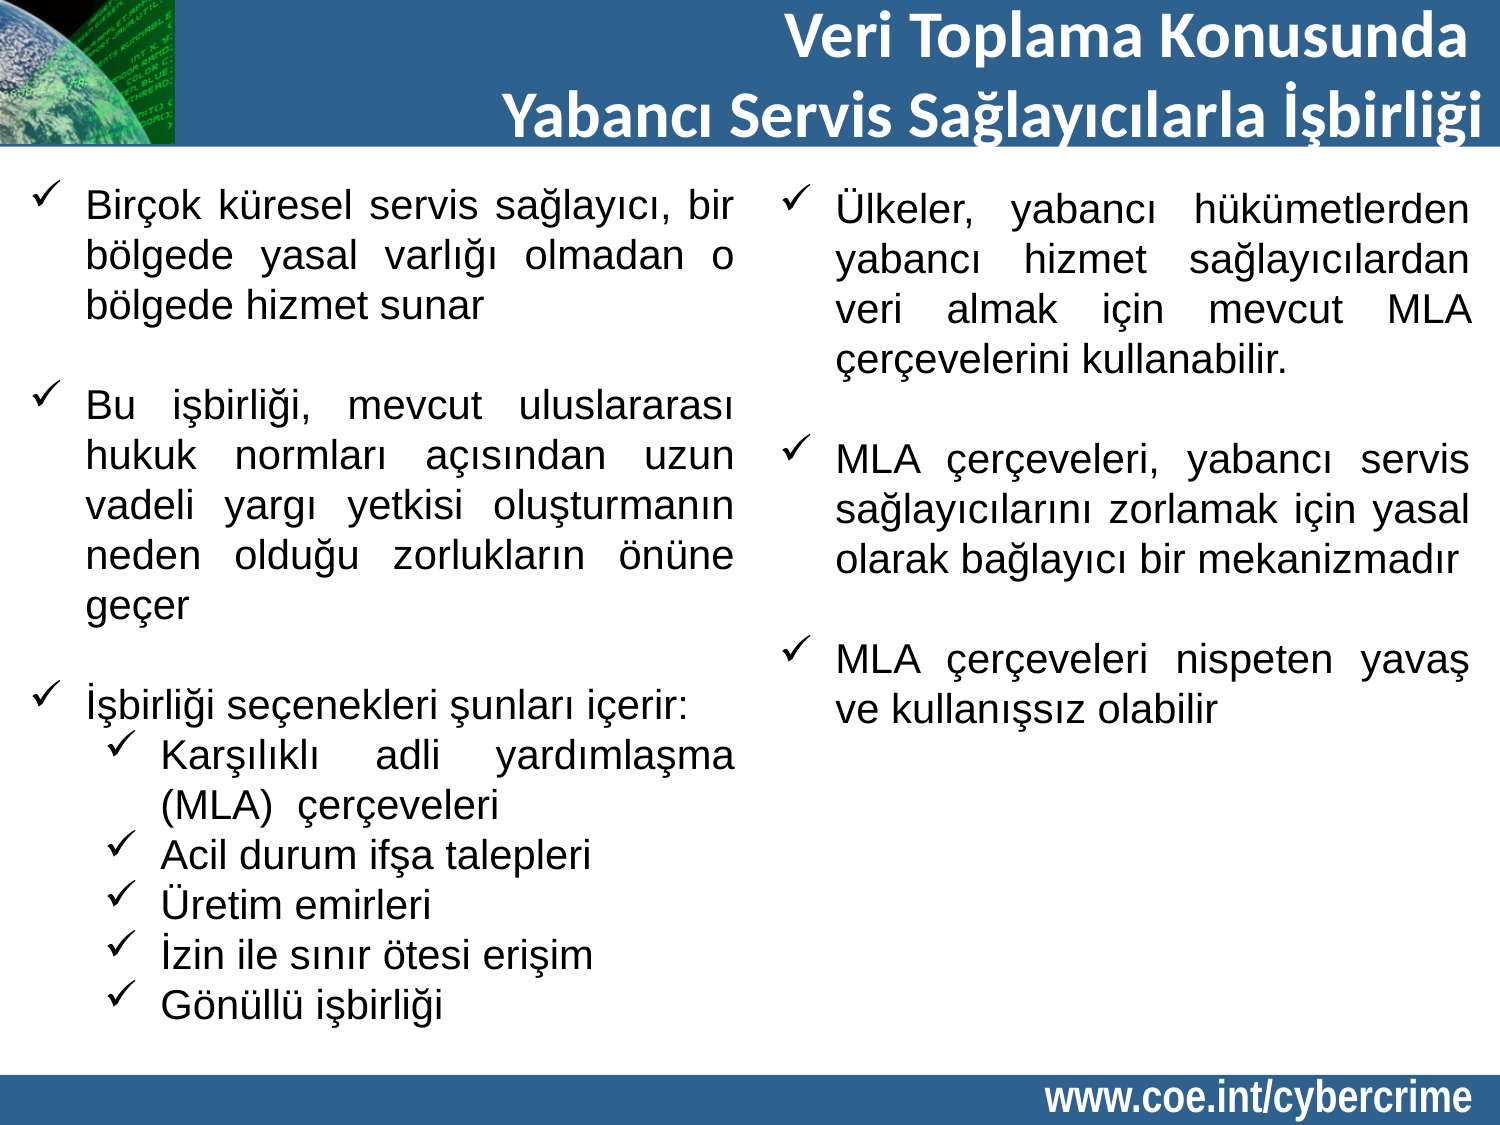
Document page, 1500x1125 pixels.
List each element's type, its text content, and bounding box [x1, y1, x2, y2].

picture [0, 0, 175, 144]
text_box Ülkeler, yabancı hükümetlerden yabancı hizmet sağlayıcılardan veri almak için mevcut MLA çerçevelerini kullanabilir. MLA çerçeveleri, yabancı servis sağlayıcılarını zorlamak için yasal olarak bağlayıcı bir mekanizmadır MLA çerçeveleri nispeten yavaş ve kullanışsız olabilir [764, 174, 1486, 740]
text_box Veri Toplama Konusunda Yabancı Servis Sağlayıcılarla İşbirliği [177, 0, 1500, 149]
text_box www.coe.int/cybercrime [1030, 1059, 1500, 1125]
text_box [0, 1073, 1030, 1125]
text_box Birçok küresel servis sağlayıcı, bir bölgede yasal varlığı olmadan o bölgede hizmet sunar Bu işbirliği, mevcut uluslararası hukuk normları açısından uzun vadeli yargı yetkisi oluşturmanın neden olduğu zorlukların önüne geçer İşbirliği seçenekleri şunları içerir: Karşılıklı adli yardımlaşma (MLA) çerçeveleri Acil durum ifşa talepleri Üretim emirleri İzin ile sınır ötesi erişim Gönüllü işbirliği [14, 170, 750, 1036]
